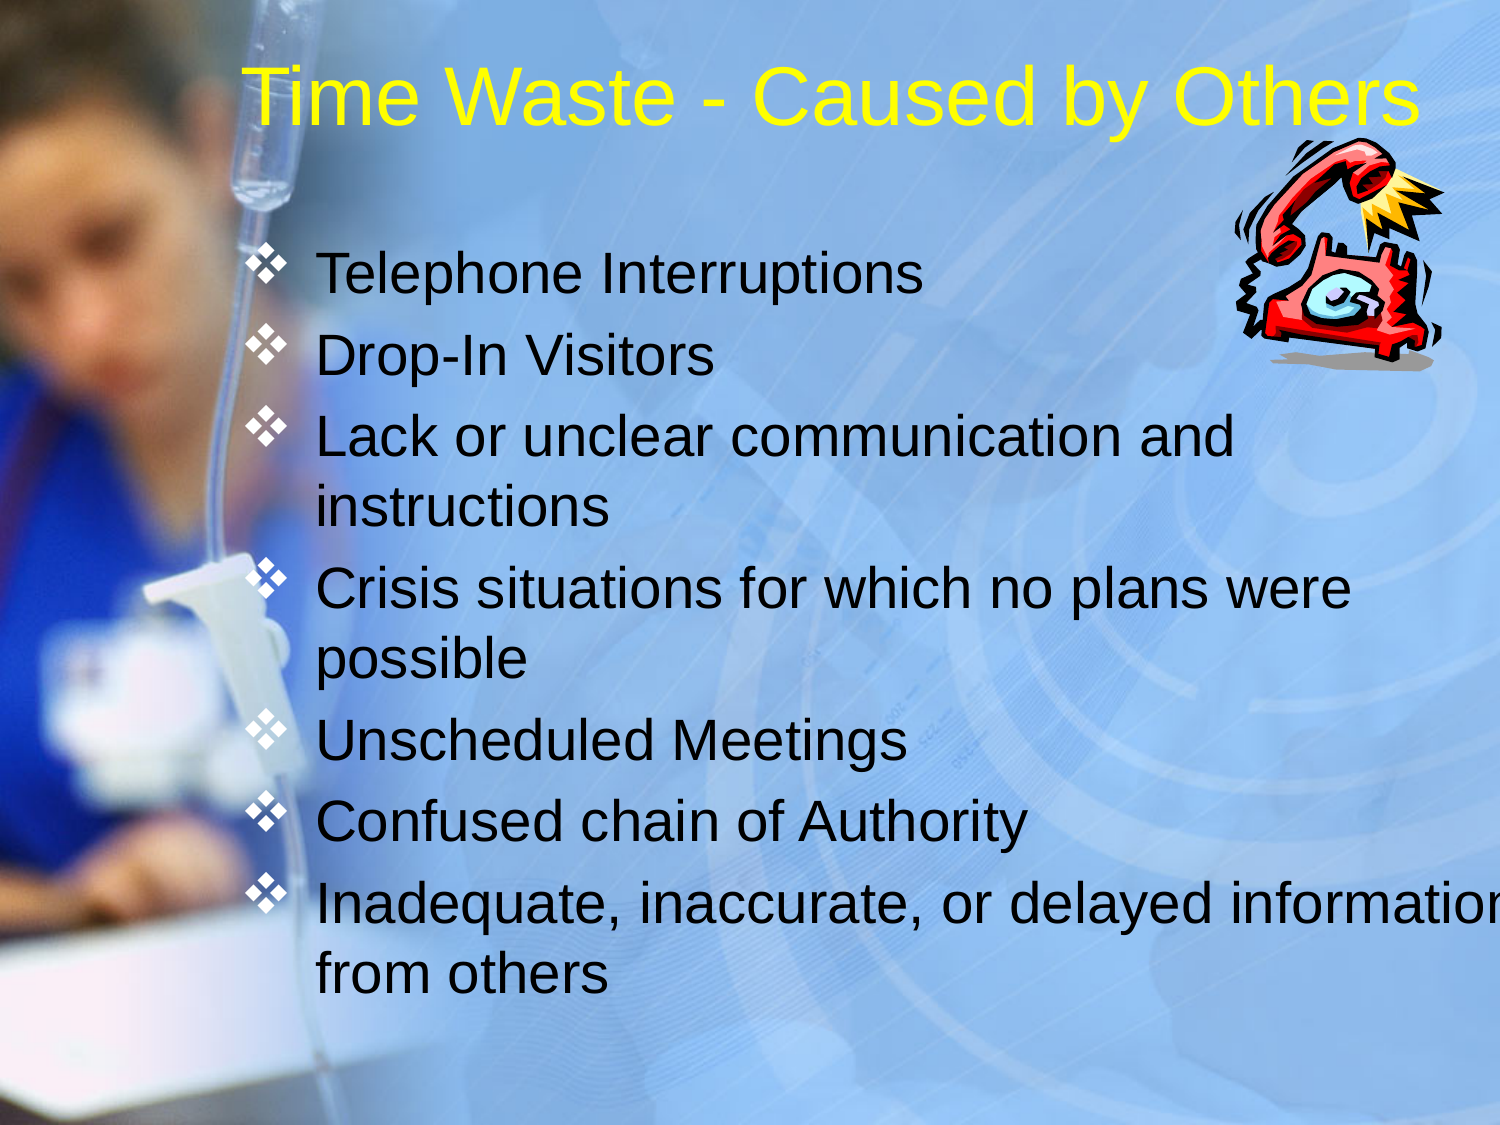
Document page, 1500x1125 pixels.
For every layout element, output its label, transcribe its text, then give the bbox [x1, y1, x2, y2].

subtitle Telephone Interruptions Drop-In Visitors Lack or unclear communication and instructions Crisis situations for which no plans were possible Unscheduled Meetings Confused chain of Authority Inadequate, inaccurate, or delayed information from others [225, 227, 1500, 516]
picture [0, 0, 1500, 1125]
title Time Waste - Caused by Others [225, 0, 1500, 150]
